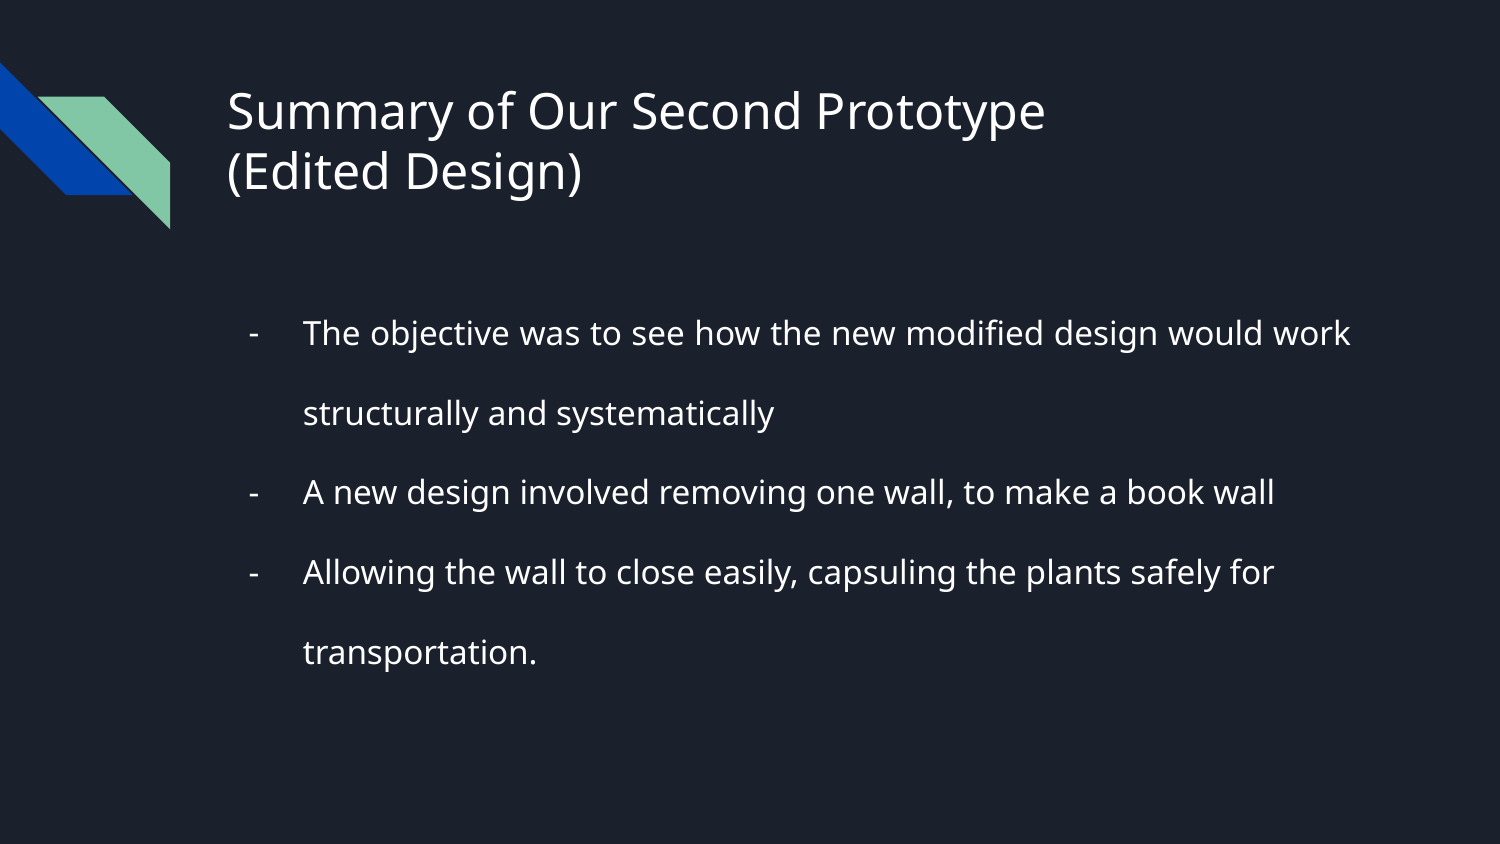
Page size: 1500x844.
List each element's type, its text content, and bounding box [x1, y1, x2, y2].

list The objective was to see how the new modified design would work structurally and systematically A new design involved removing one wall, to make a book wall Allowing the wall to close easily, capsuling the plants safely for transportation. [212, 257, 1368, 735]
title Summary of Our Second Prototype (Edited Design) [212, 64, 1368, 215]
